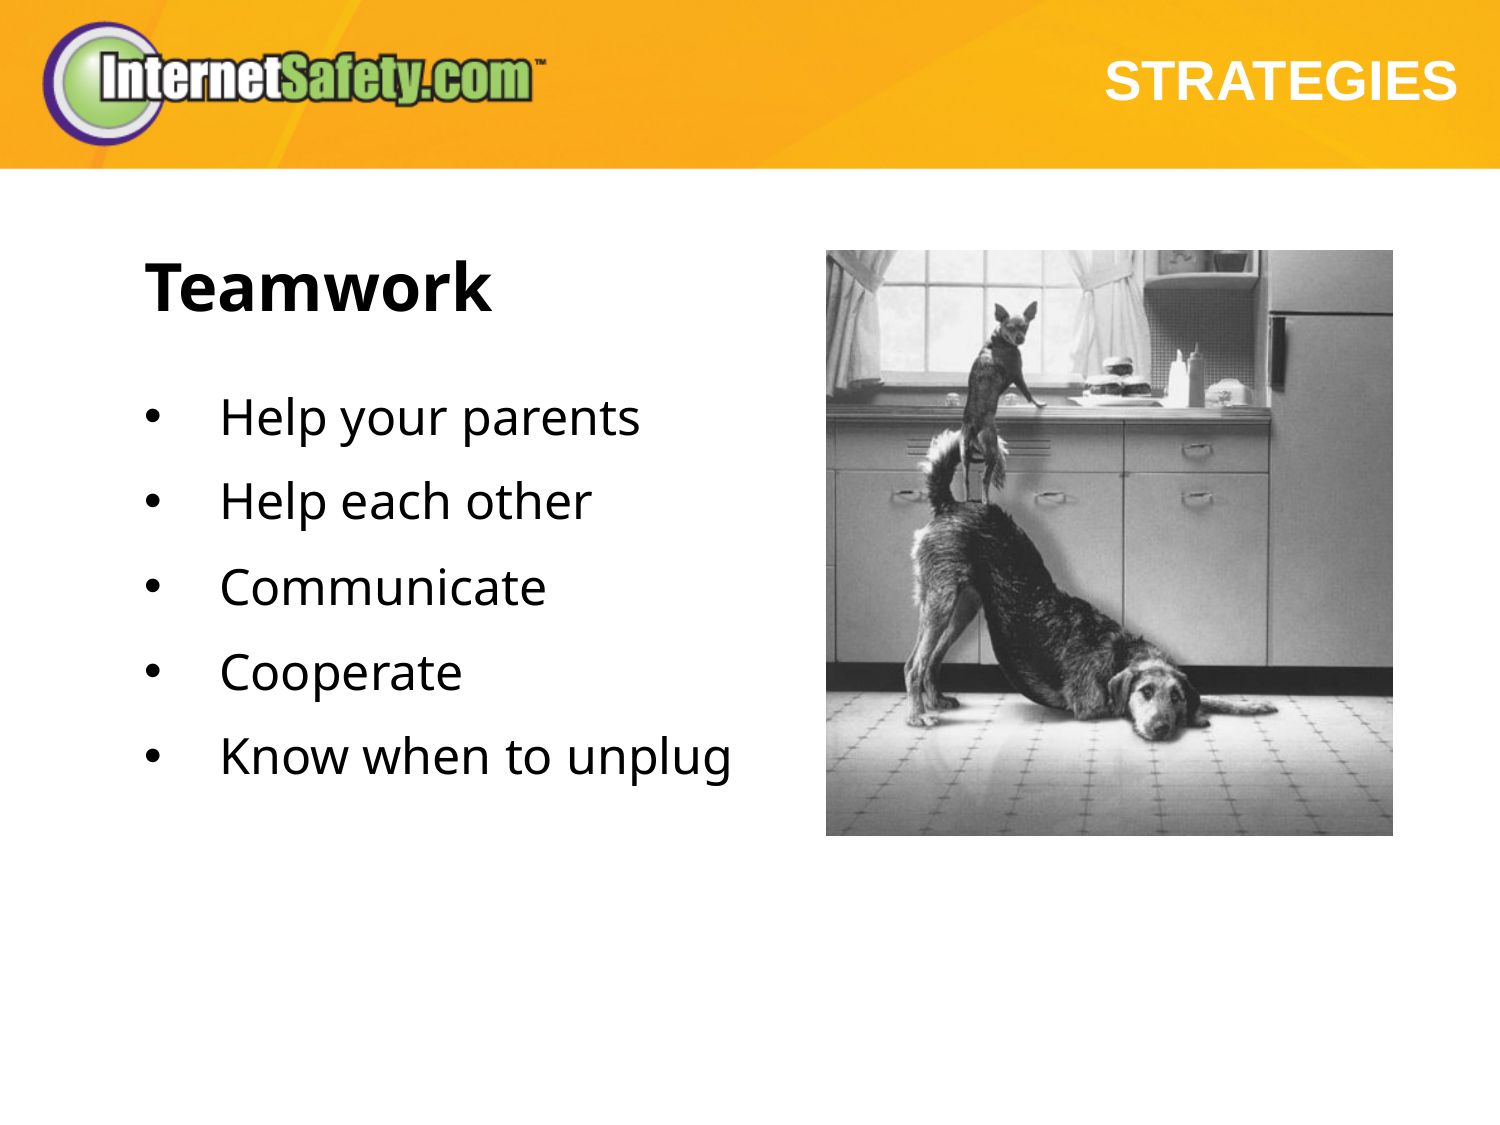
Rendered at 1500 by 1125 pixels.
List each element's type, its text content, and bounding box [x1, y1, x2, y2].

picture [0, 0, 1500, 1125]
text_box Teamwork Help your parents Help each other Communicate Cooperate Know when to unplug [129, 237, 766, 1031]
text_box Strategies [564, 36, 1474, 119]
